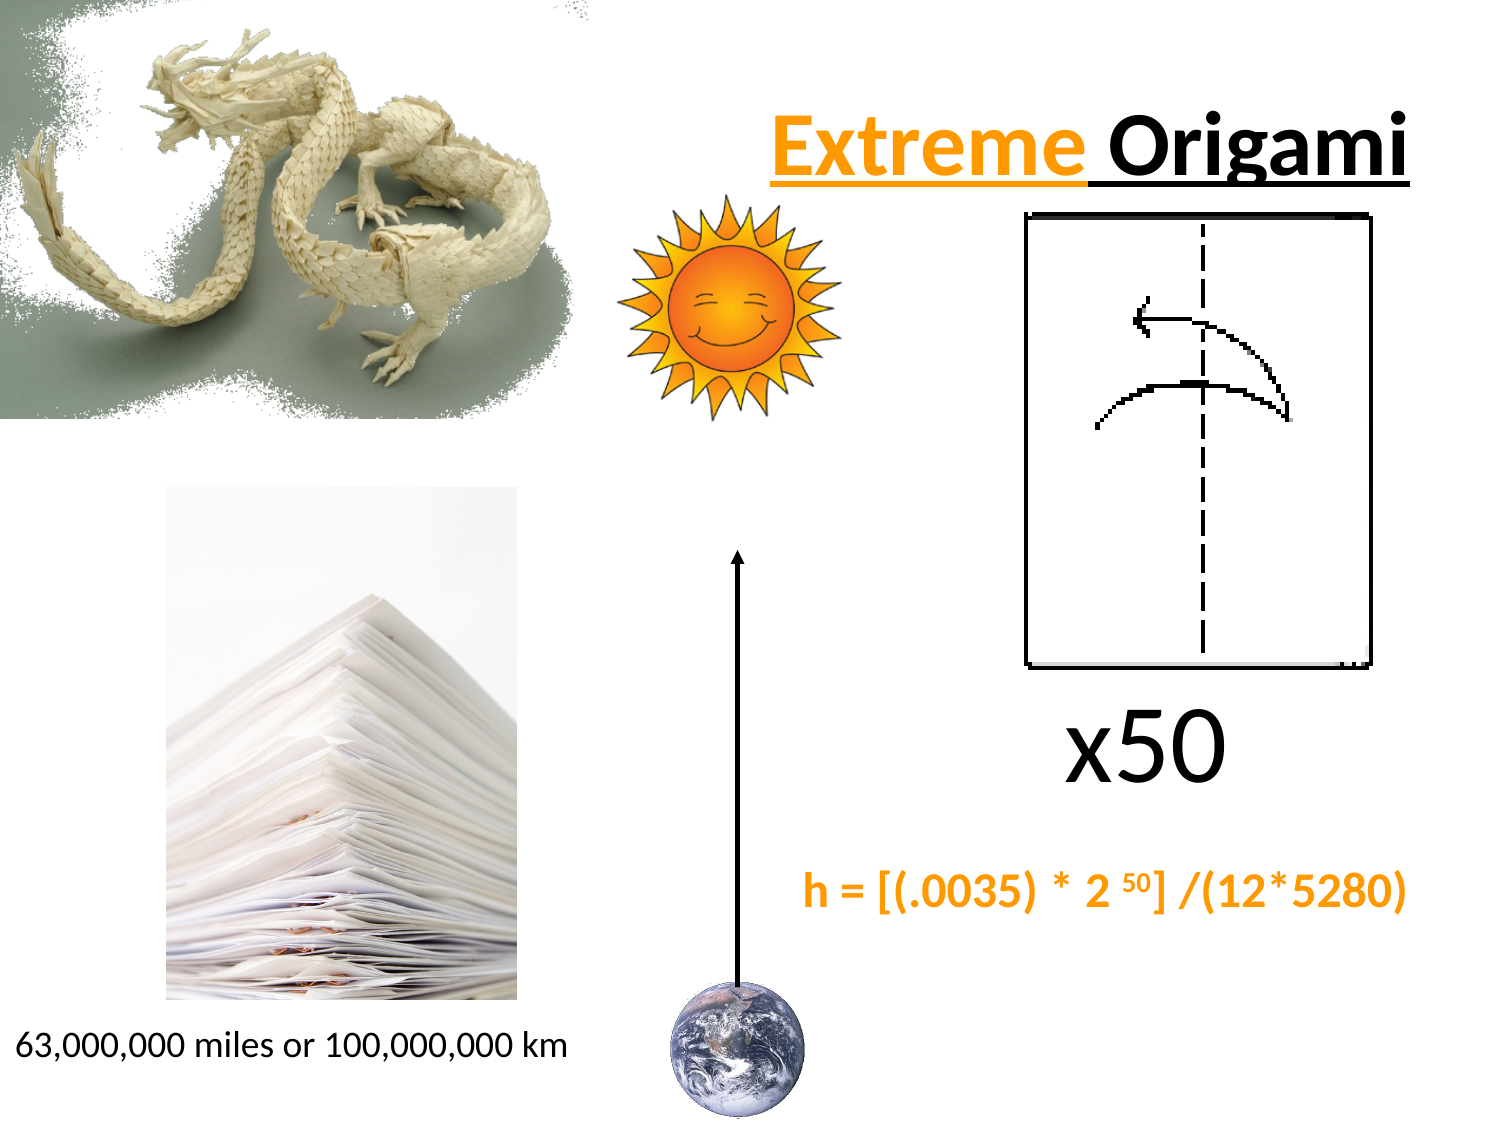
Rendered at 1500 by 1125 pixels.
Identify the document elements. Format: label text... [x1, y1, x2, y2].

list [612, 187, 851, 426]
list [662, 974, 813, 1125]
text_box x50 [1049, 708, 1353, 813]
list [166, 487, 517, 1001]
title Extreme Origami [591, 45, 1425, 233]
text_box [731, 549, 744, 973]
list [999, 187, 1400, 701]
picture [0, 0, 588, 419]
text_box h = [(.0035) * 2 50] /(12*5280) [787, 849, 1475, 925]
text_box 63,000,000 miles or 100,000,000 km [0, 1012, 657, 1073]
